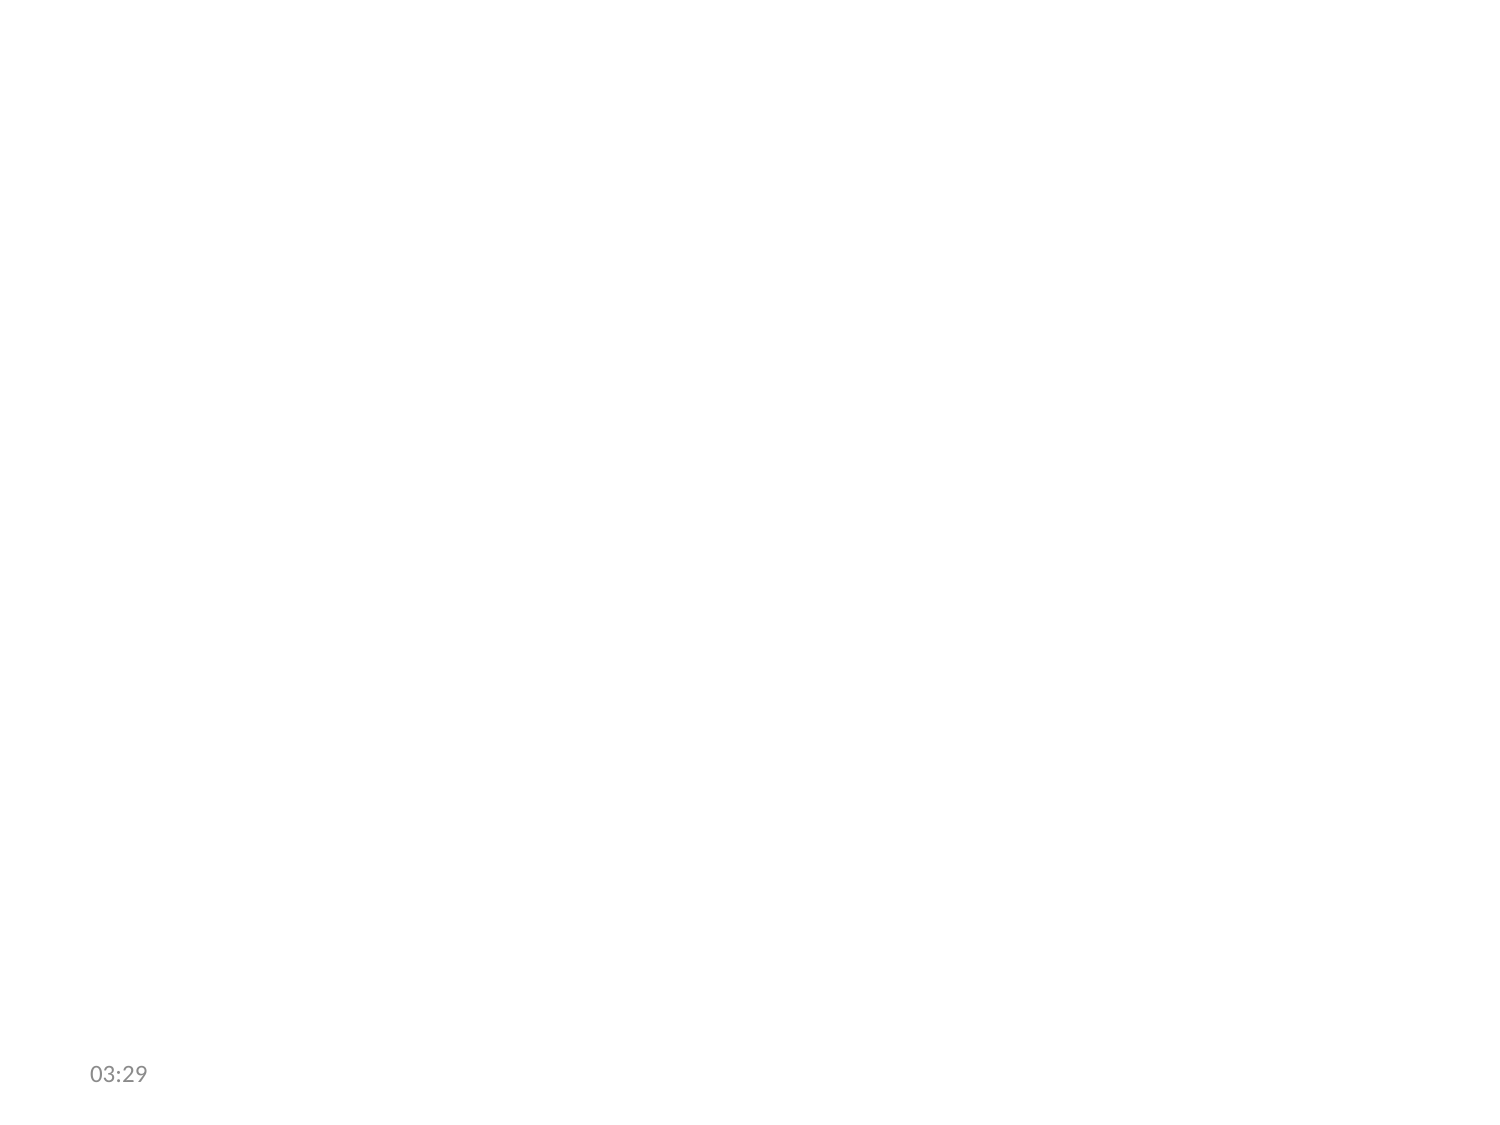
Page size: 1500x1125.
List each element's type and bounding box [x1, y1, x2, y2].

slide_number [75, 1042, 425, 1103]
